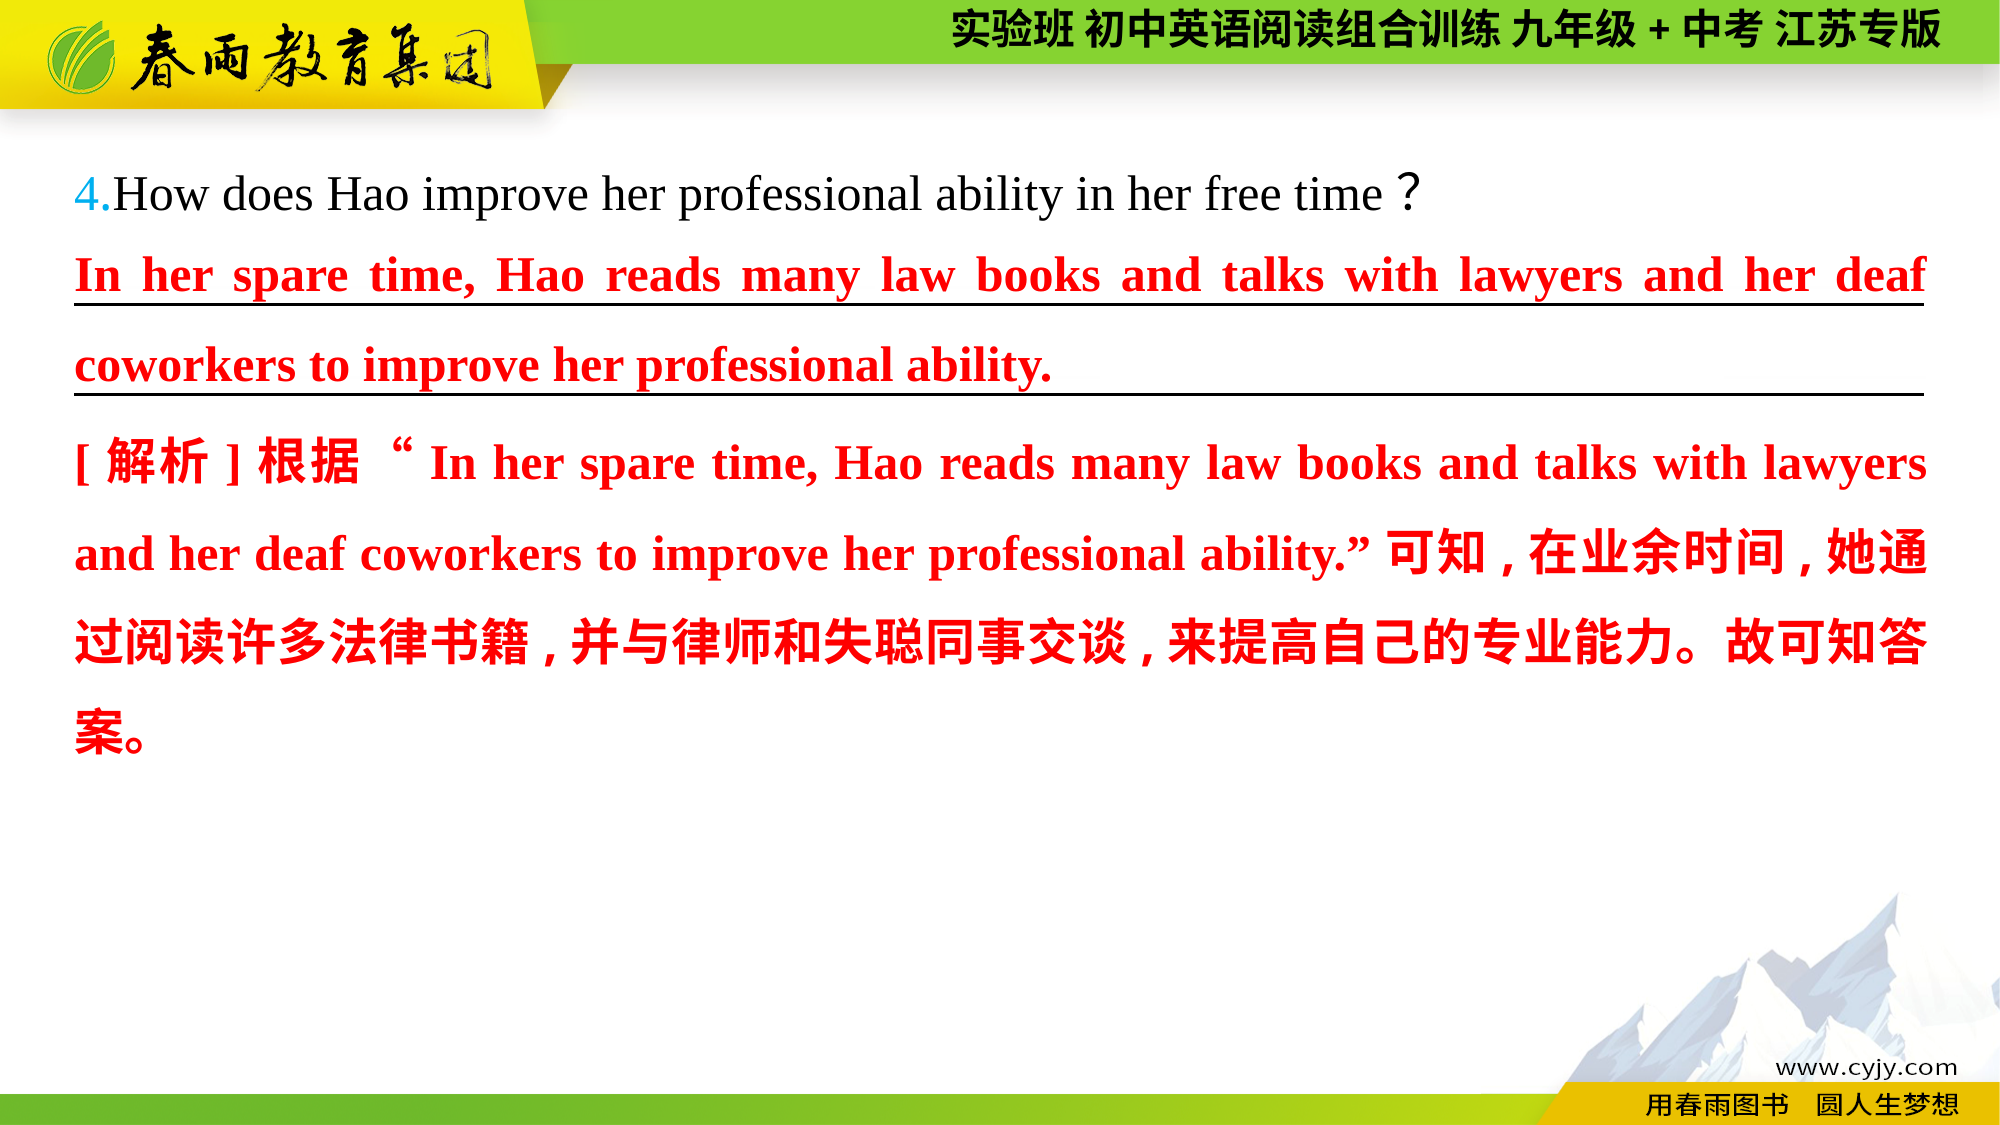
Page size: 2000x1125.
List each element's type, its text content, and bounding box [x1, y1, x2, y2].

picture [0, 0, 2000, 1125]
text_box [解析]根据“In her spare time, Hao reads many law books and talks with lawyers and her deaf coworkers to improve her professional ability.”可知,在业余时间,她通过阅读许多法律书籍,并与律师和失聪同事交谈,来提高自己的专业能力。故可知答案。 [59, 392, 1944, 768]
list 4.How does Hao improve her professional ability in her free time？ ———————— —— ———— ———————————— —— ———— ———— [59, 122, 1944, 203]
text_box In her spare time, Hao reads many law books and talks with lawyers and her deaf coworkers to improve her professional ability. [59, 203, 1944, 392]
